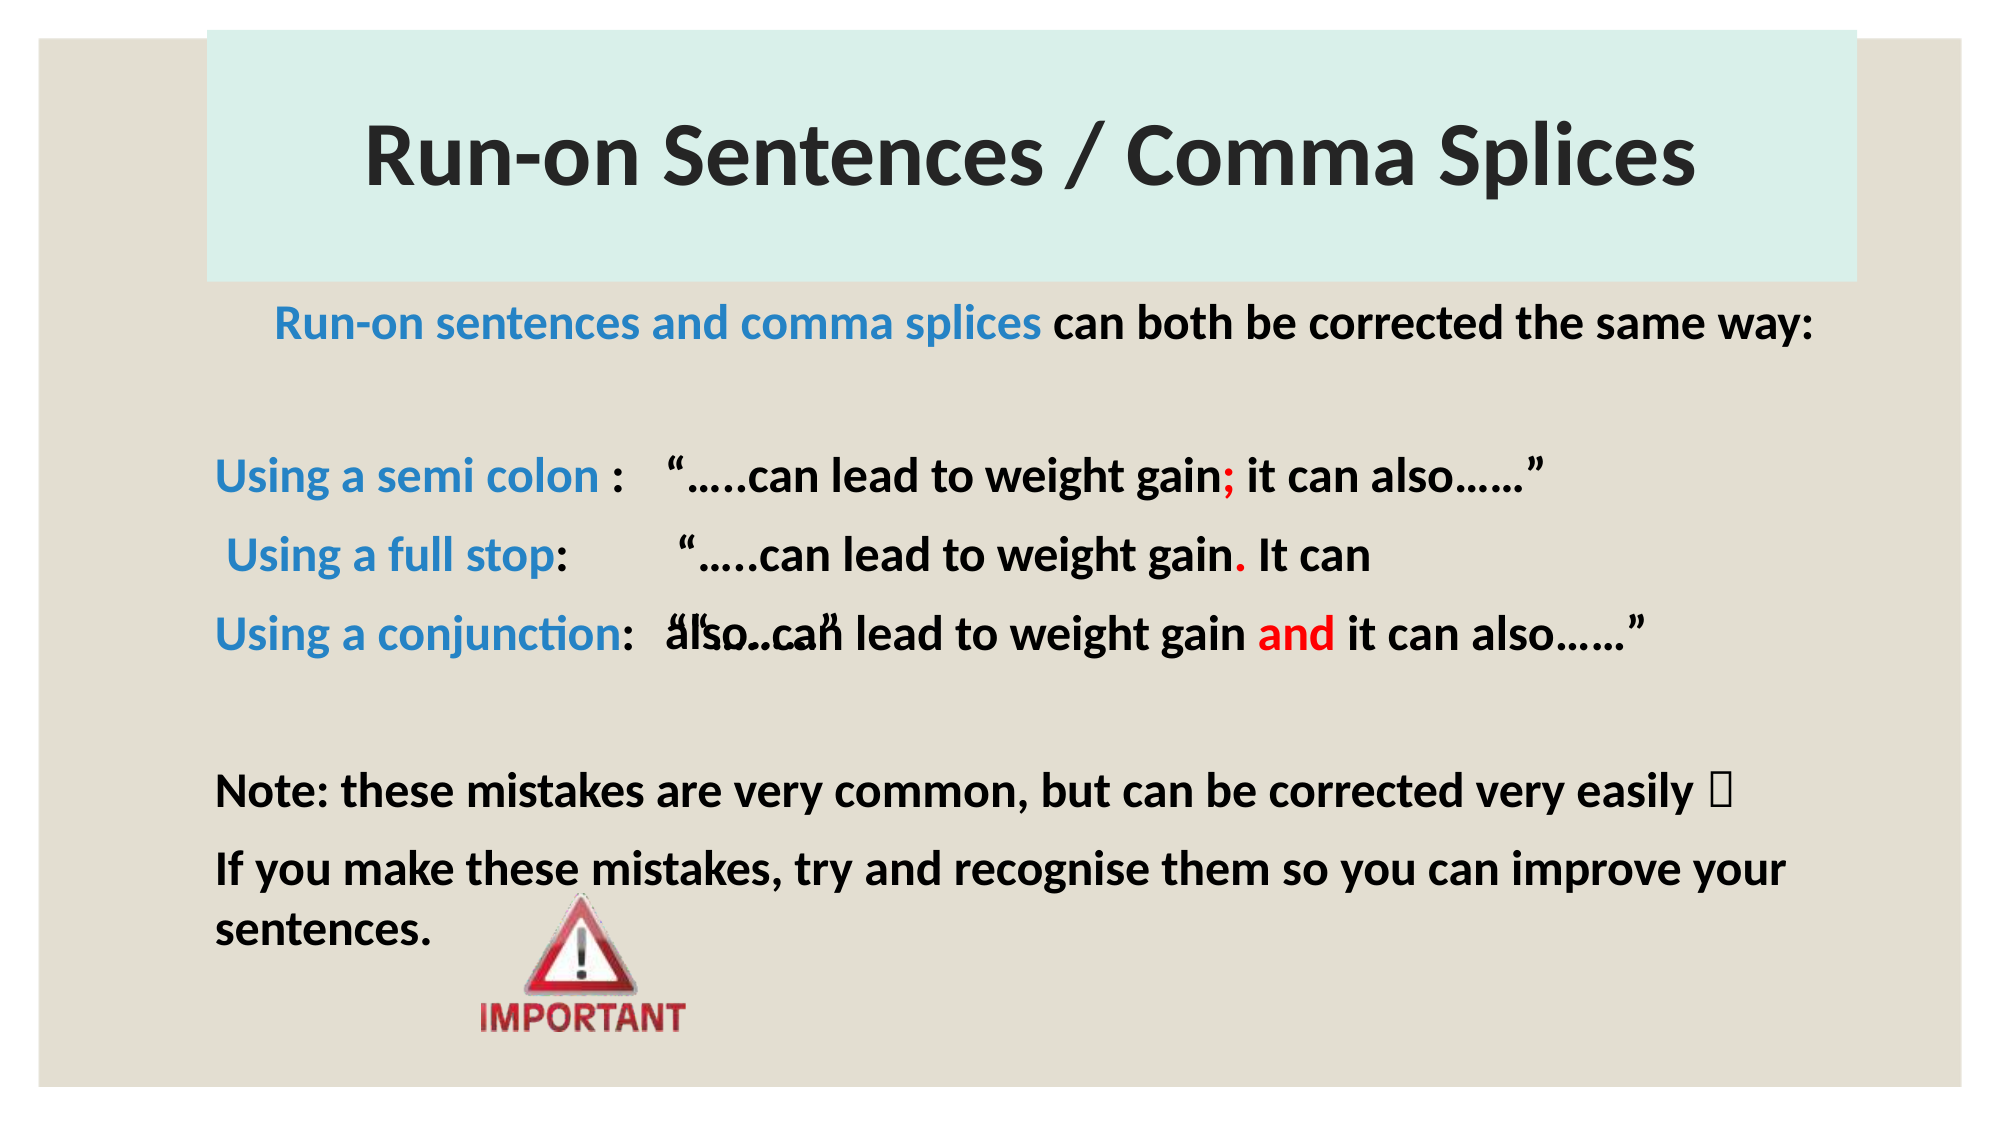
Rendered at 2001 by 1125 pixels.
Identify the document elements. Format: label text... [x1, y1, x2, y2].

picture [38, 38, 1962, 1087]
title Run-on Sentences / Comma Splices [207, 29, 1858, 282]
text_box [481, 893, 686, 1032]
text_box Using a conjunction: ““…..can lead to weight gain and it can also……” Note: these mistakes are very common, but can be corrected very easily  If you make these mistakes, try and recognise them so you can improve your sentences. [212, 598, 1799, 956]
text_box Using a semi colon : Using a full stop: [212, 422, 628, 582]
text_box Run-on sentences and comma splices can both be corrected the same way: [272, 287, 1824, 350]
text_box “…..can lead to weight gain; it can also……” “…..can lead to weight gain. It can also……” [662, 422, 1556, 598]
